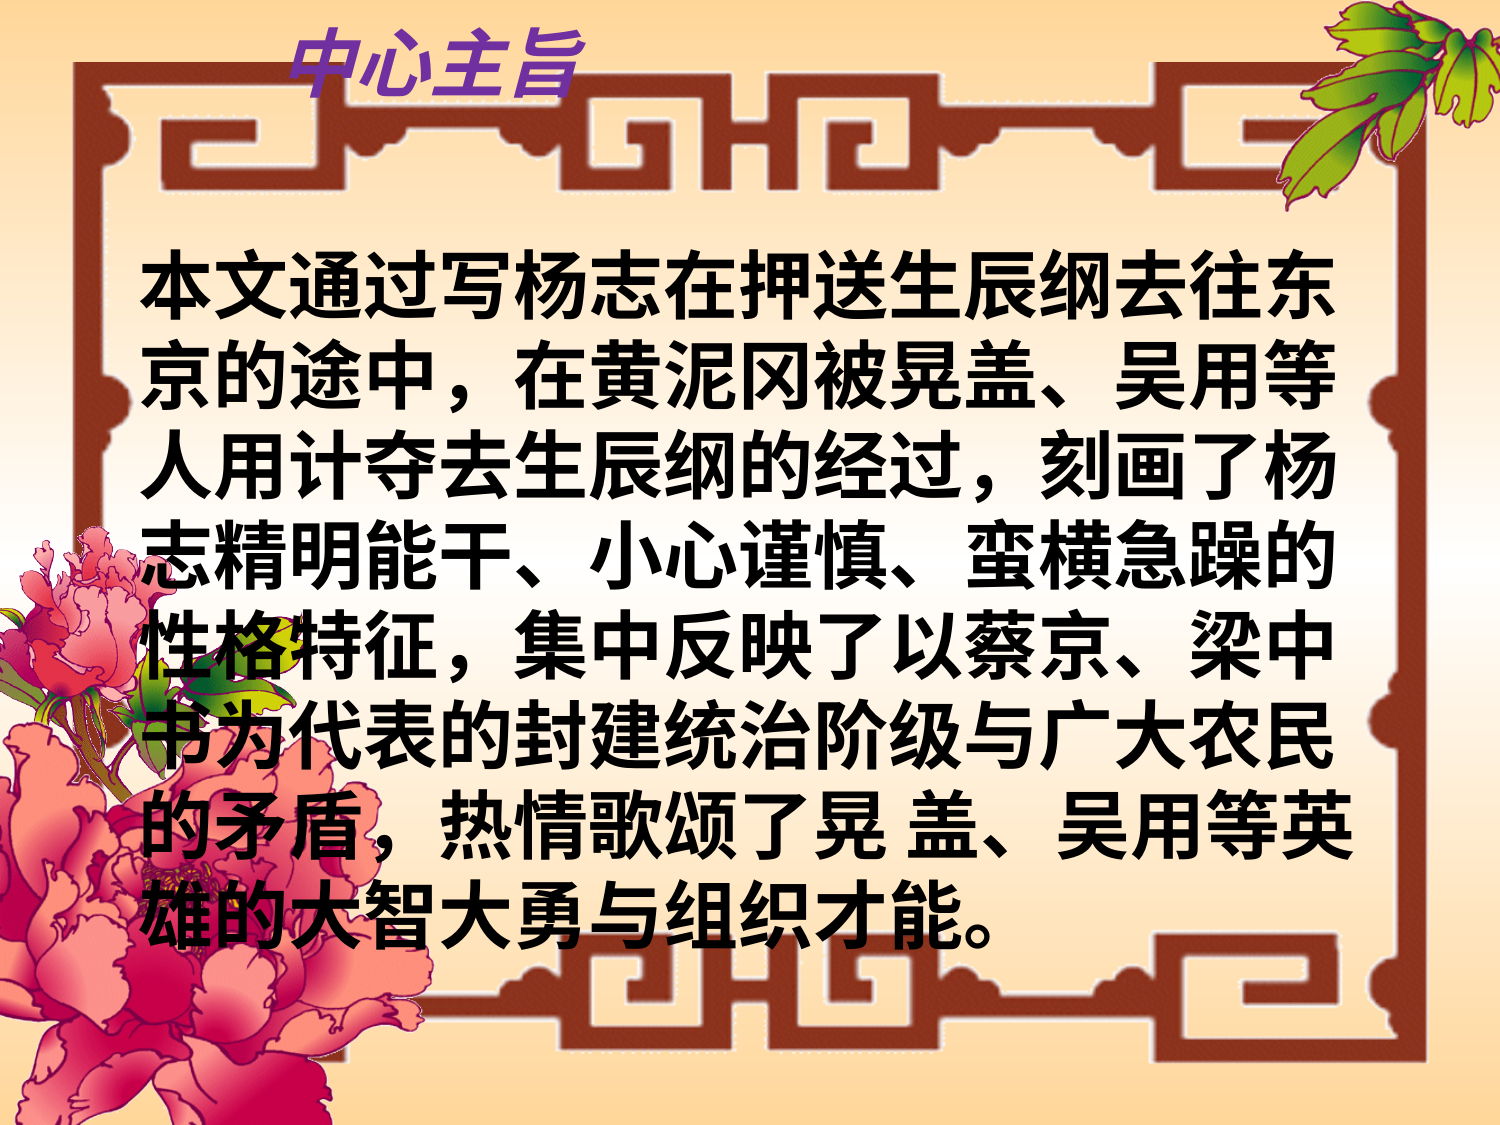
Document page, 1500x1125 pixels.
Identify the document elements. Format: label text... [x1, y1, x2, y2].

picture [0, 0, 1500, 1125]
text_box 本文通过写杨志在押送生辰纲去往东京的途中，在黄泥冈被晃盖、吴用等人用计夺去生辰纲的经过，刻画了杨志精明能干、小心谨慎、蛮横急躁的性格特征，集中反映了以蔡京、梁中书为代表的封建统治阶级与广大农民的矛盾，热情歌颂了晃 盖、吴用等英雄的大智大勇与组织才能。 [123, 231, 1400, 967]
text_box 中心主旨 [264, 8, 625, 114]
